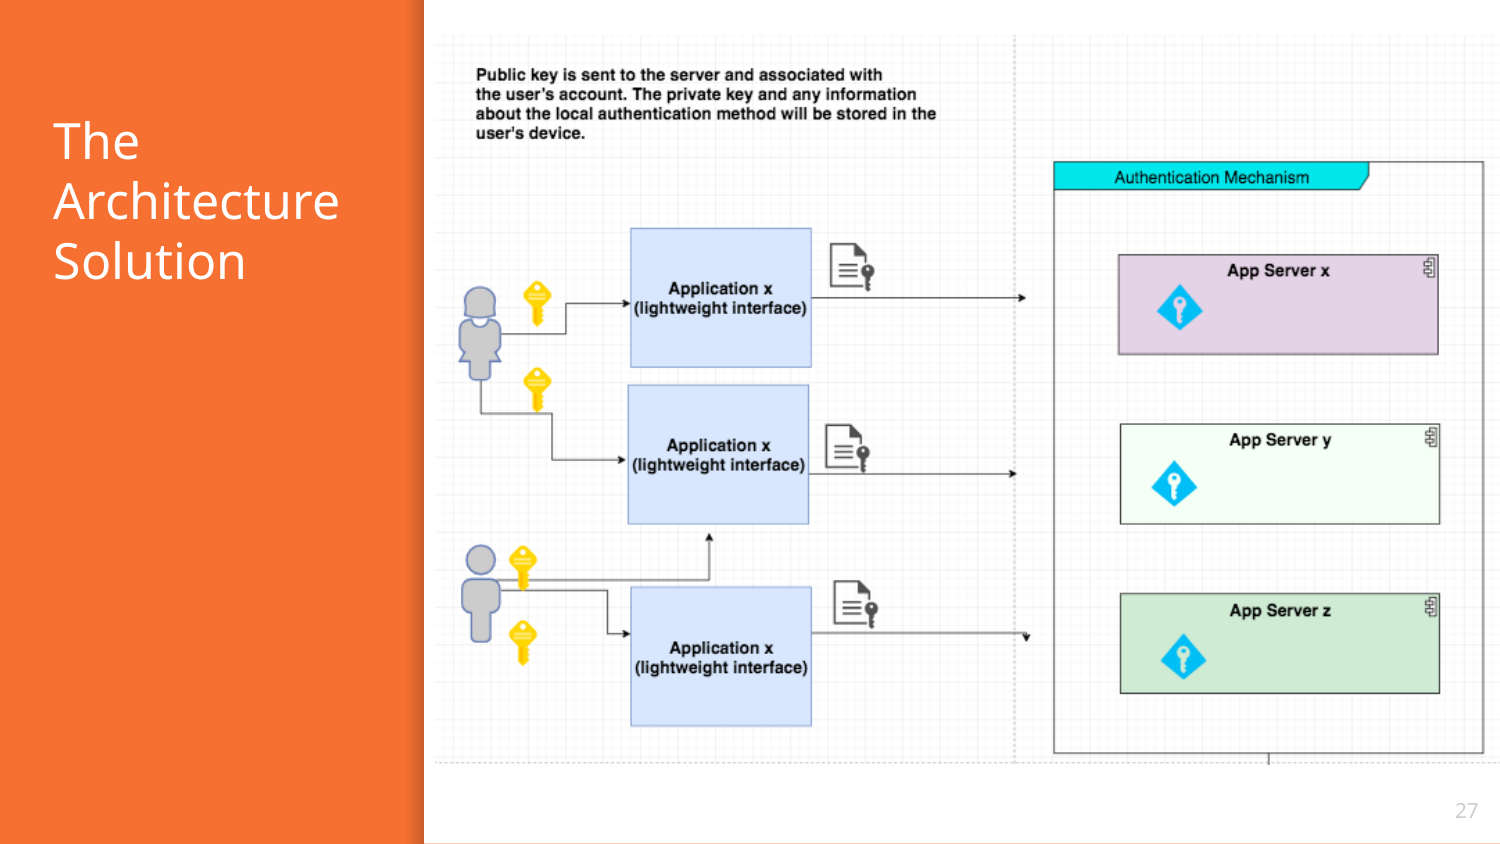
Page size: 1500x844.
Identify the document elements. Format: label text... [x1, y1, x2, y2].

title The Architecture Solution [38, 94, 375, 748]
picture [435, 34, 1500, 765]
slide_number ‹#› [1403, 779, 1494, 844]
